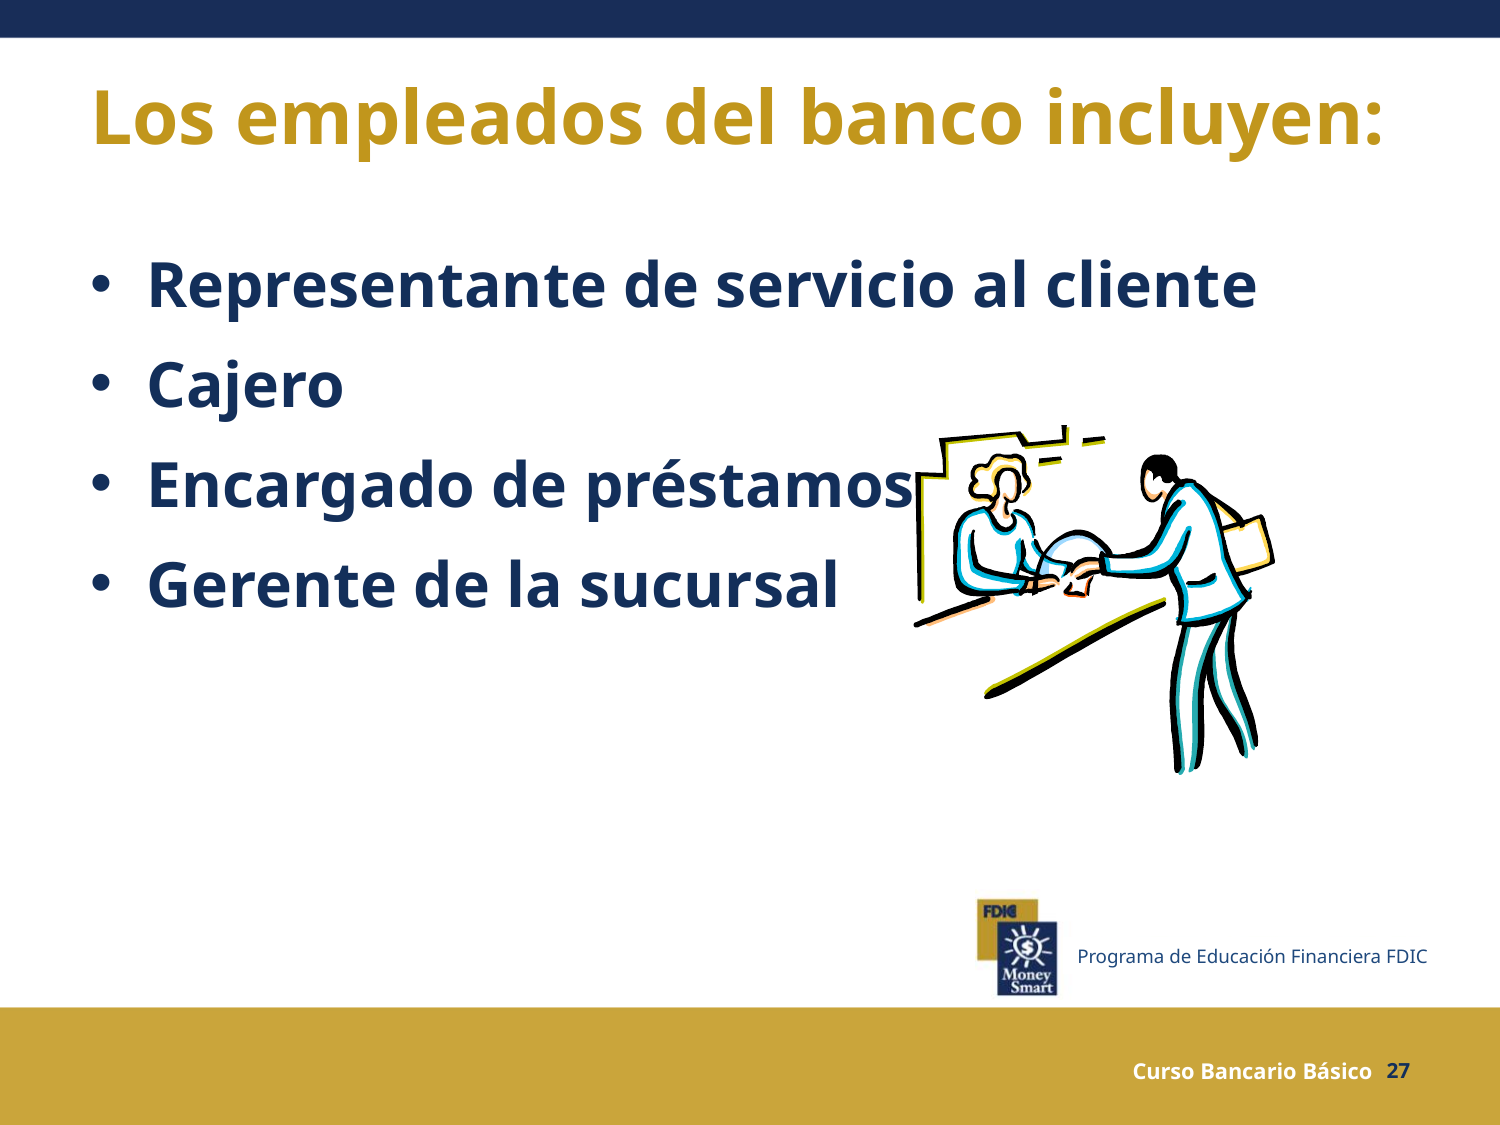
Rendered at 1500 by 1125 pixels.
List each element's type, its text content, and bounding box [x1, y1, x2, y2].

picture [0, 0, 1500, 1125]
list Representante de servicio al cliente Cajero Encargado de préstamos Gerente de la sucursal [74, 237, 1426, 938]
title Los empleados del banco incluyen: [74, 62, 1426, 163]
